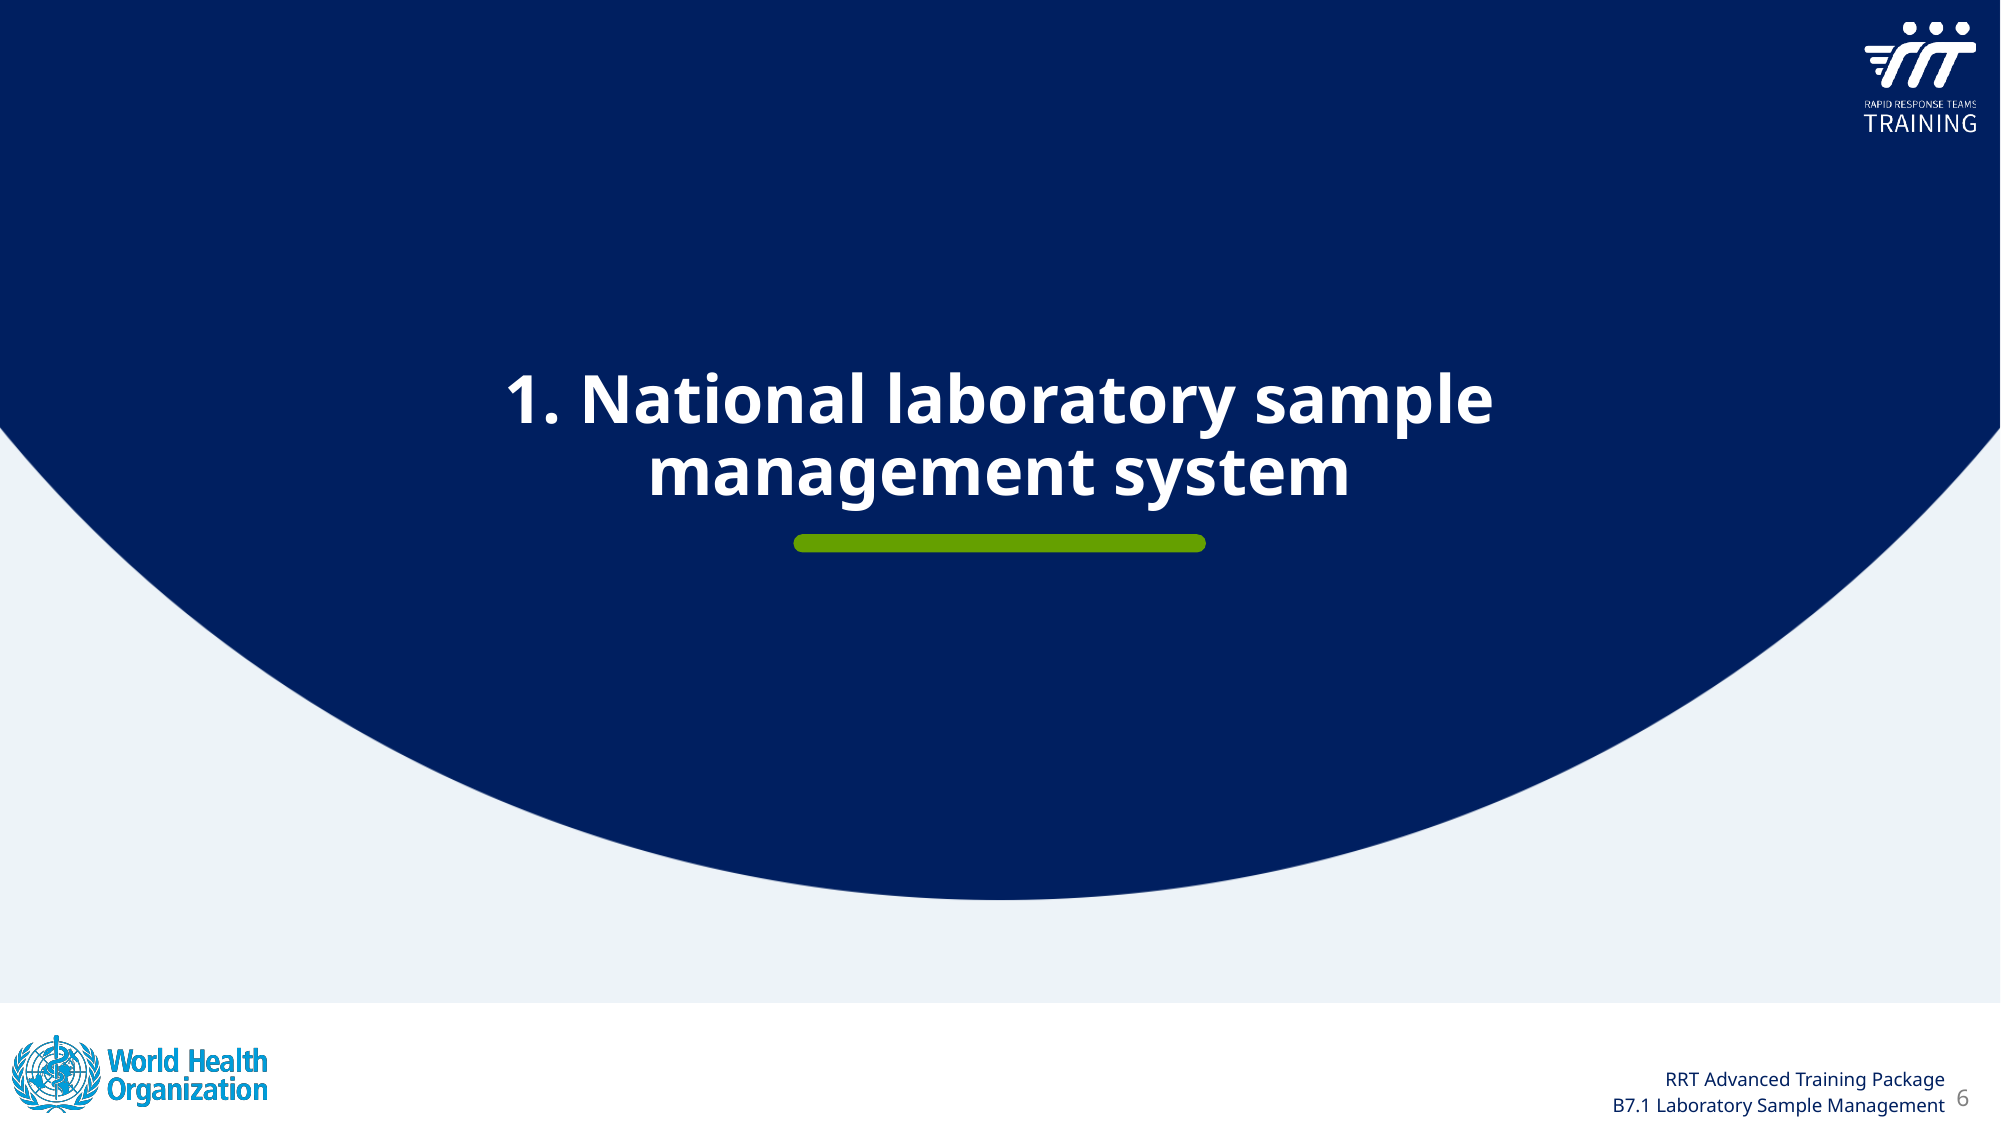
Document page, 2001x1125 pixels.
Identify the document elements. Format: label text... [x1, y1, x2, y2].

list 1. National laboratory sample management system [427, 283, 1573, 592]
picture [24, 1054, 36, 1087]
picture [30, 1083, 37, 1091]
picture [59, 1035, 267, 1113]
picture [50, 1108, 62, 1113]
picture [71, 1053, 90, 1091]
picture [12, 1083, 48, 1113]
picture [46, 1056, 54, 1062]
picture [0, 0, 2001, 1003]
picture [36, 1088, 78, 1105]
picture [22, 1062, 26, 1077]
picture [34, 1054, 43, 1078]
picture [40, 1062, 47, 1070]
picture [12, 1035, 54, 1068]
